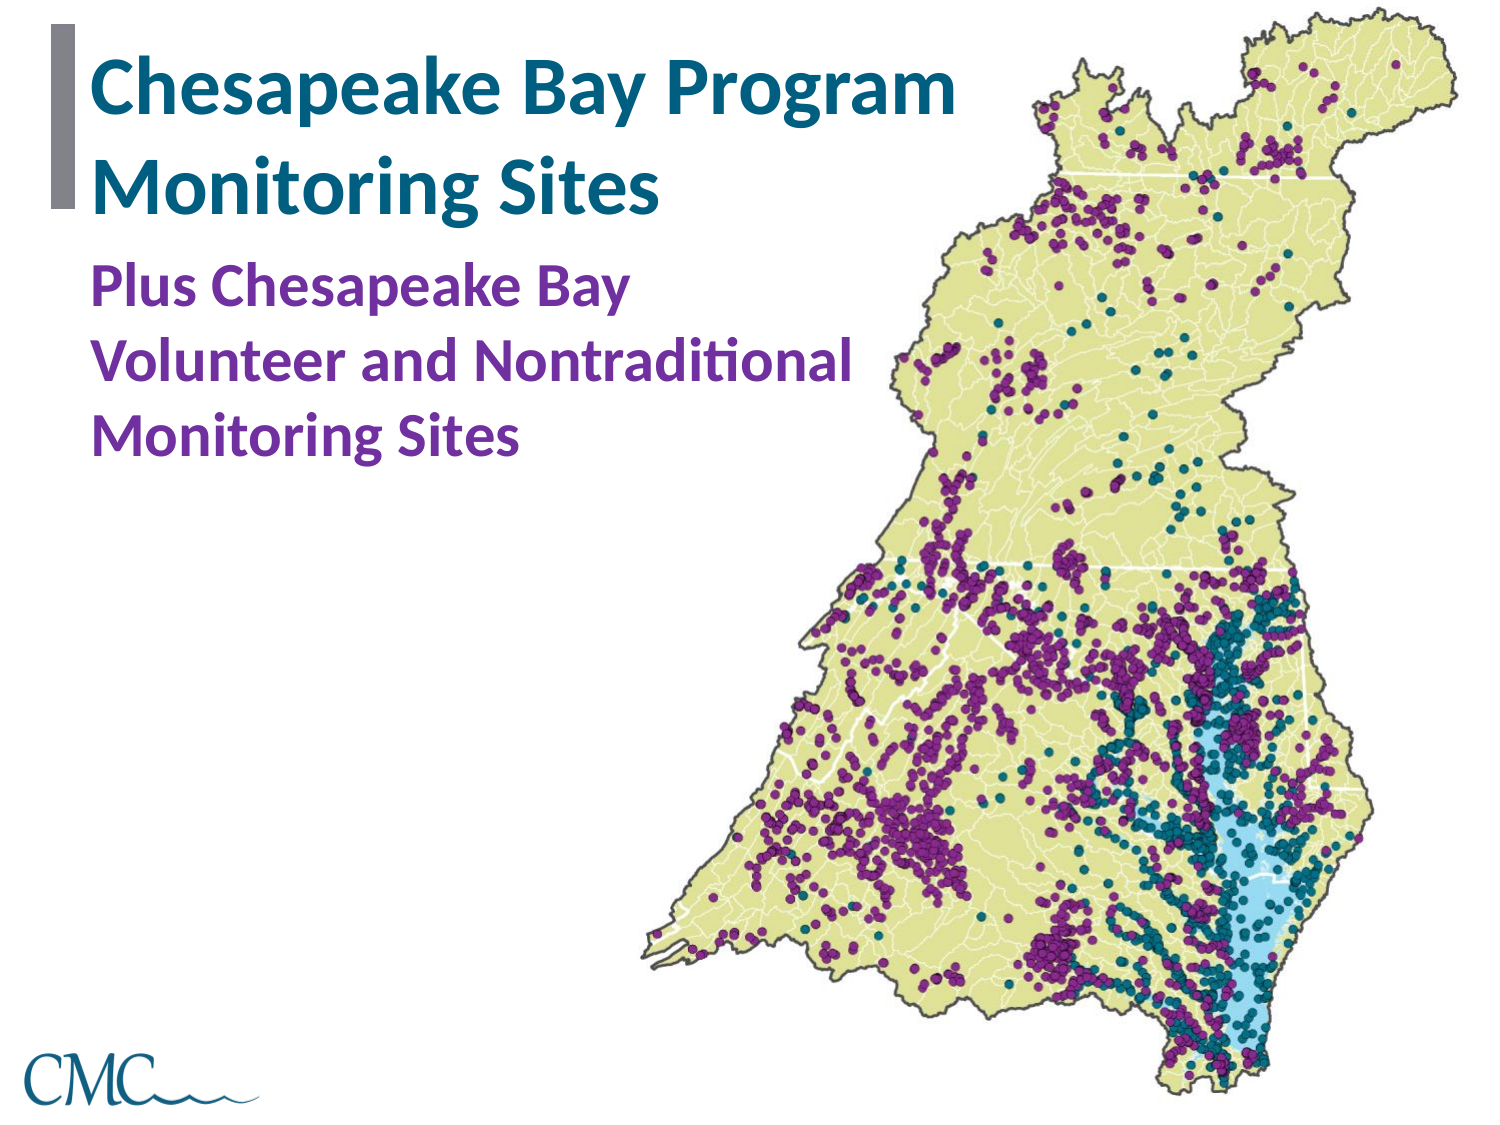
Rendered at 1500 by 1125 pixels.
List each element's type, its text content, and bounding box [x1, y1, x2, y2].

title Chesapeake Bay Program Monitoring Sites [75, 0, 627, 263]
text_box Plus Chesapeake Bay Volunteer and Nontraditional Monitoring Sites [74, 224, 624, 488]
picture [630, 191, 648, 207]
picture [21, 1049, 263, 1112]
picture [630, 0, 1500, 1125]
picture [51, 24, 75, 209]
